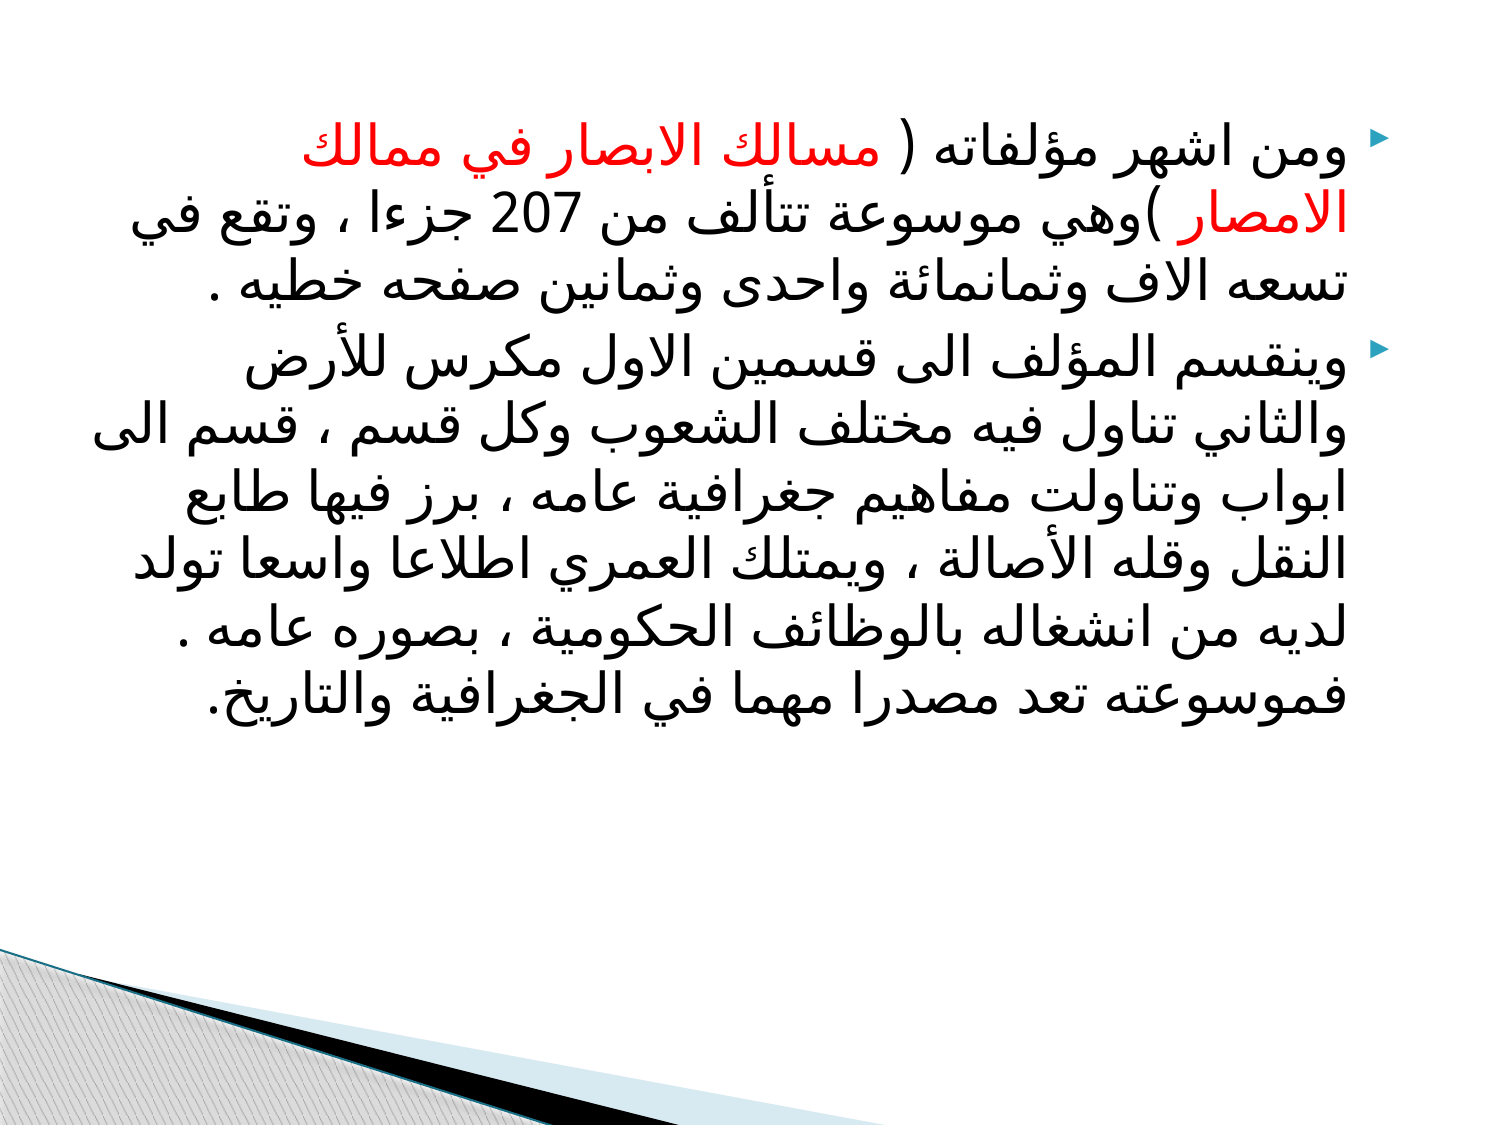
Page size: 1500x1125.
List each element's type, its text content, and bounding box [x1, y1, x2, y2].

list ومن اشهر مؤلفاته ( مسالك الابصار في ممالك الامصار )وهي موسوعة تتألف من 207 جزءا ، وتقع في تسعه الاف وثمانمائة واحدى وثمانين صفحه خطيه . وينقسم المؤلف الى قسمين الاول مكرس للأرض والثاني تناول فيه مختلف الشعوب وكل قسم ، قسم الى ابواب وتناولت مفاهيم جغرافية عامه ، برز فيها طابع النقل وقله الأصالة ، ويمتلك العمري اطلاعا واسعا تولد لديه من انشغاله بالوظائف الحكومية ، بصوره عامه . فموسوعته تعد مصدرا مهما في الجغرافية والتاريخ. [75, 101, 1425, 1005]
